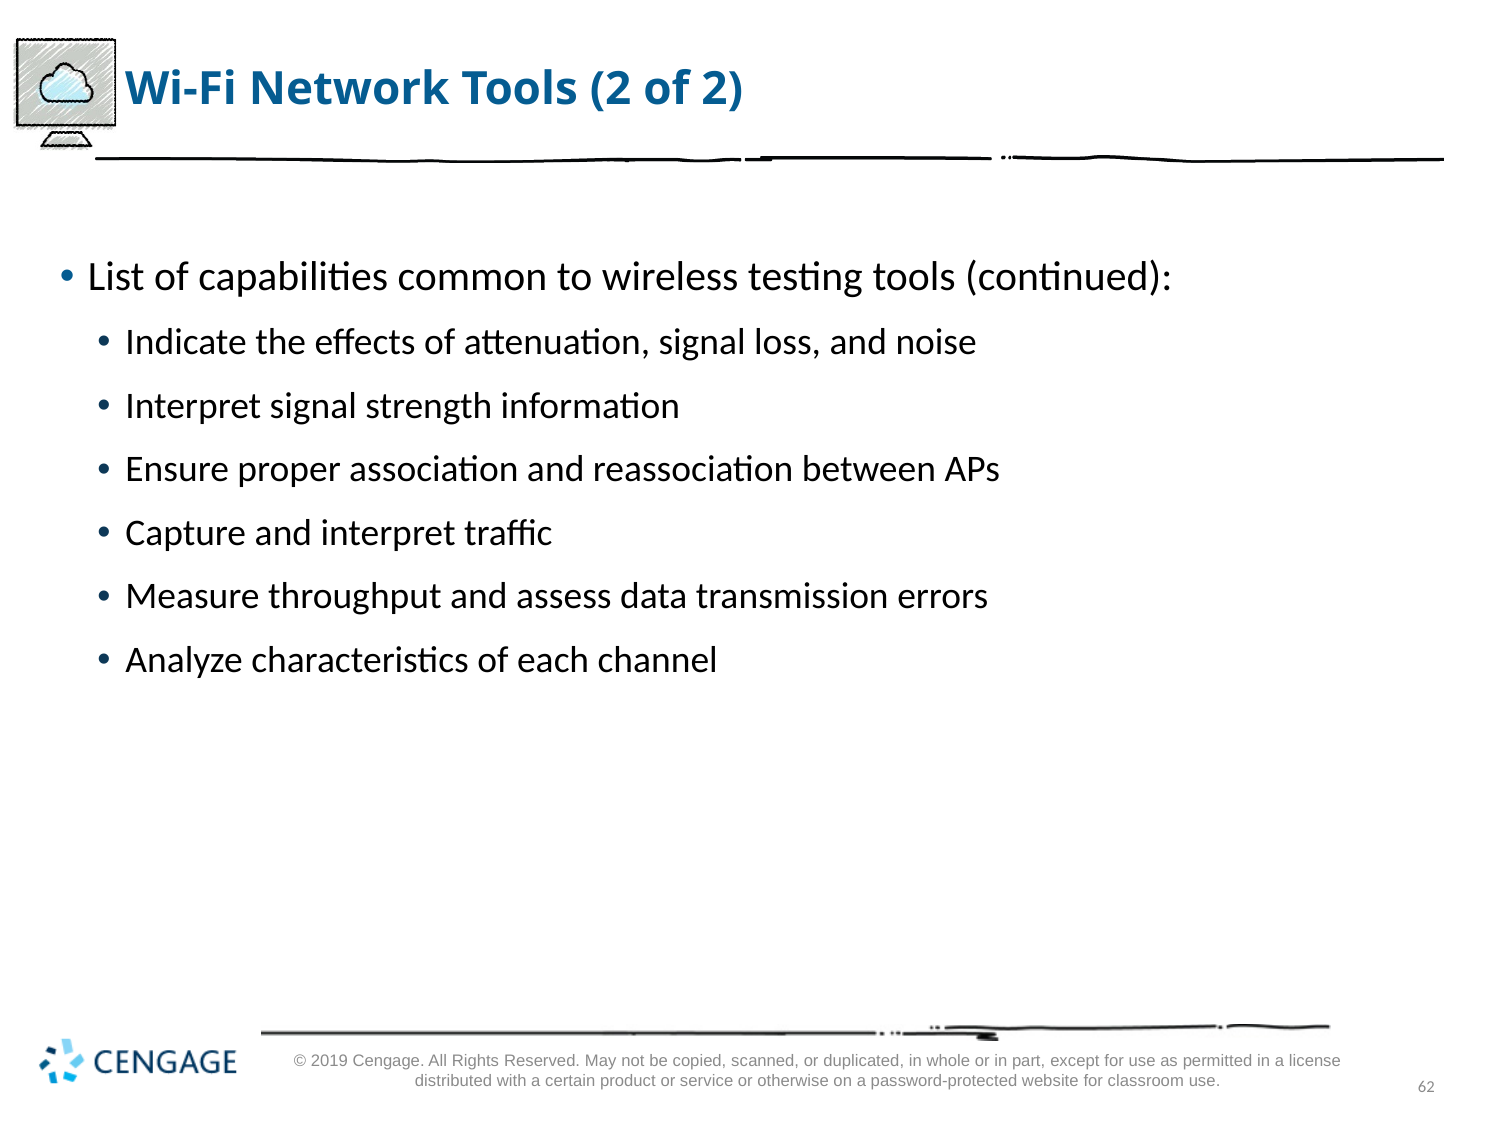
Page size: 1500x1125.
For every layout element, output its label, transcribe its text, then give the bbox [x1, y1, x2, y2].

list List of capabilities common to wireless testing tools (continued): Indicate the effects of attenuation, signal loss, and noise Interpret signal strength information Ensure proper association and reassociation between APs Capture and interpret traffic Measure throughput and assess data transmission errors Analyze characteristics of each channel [59, 252, 1441, 686]
picture [19, 1025, 249, 1096]
title Wi-Fi Network Tools (2 of 2) [125, 66, 1442, 116]
footer © 2019 Cengage. All Rights Reserved. May not be copied, scanned, or duplicated, in whole or in part, except for use as permitted in a license distributed with a certain product or service or otherwise on a password-protected website for classroom use. [262, 1050, 1375, 1091]
picture [13, 36, 117, 151]
picture [261, 1024, 1331, 1041]
picture [95, 155, 1444, 163]
